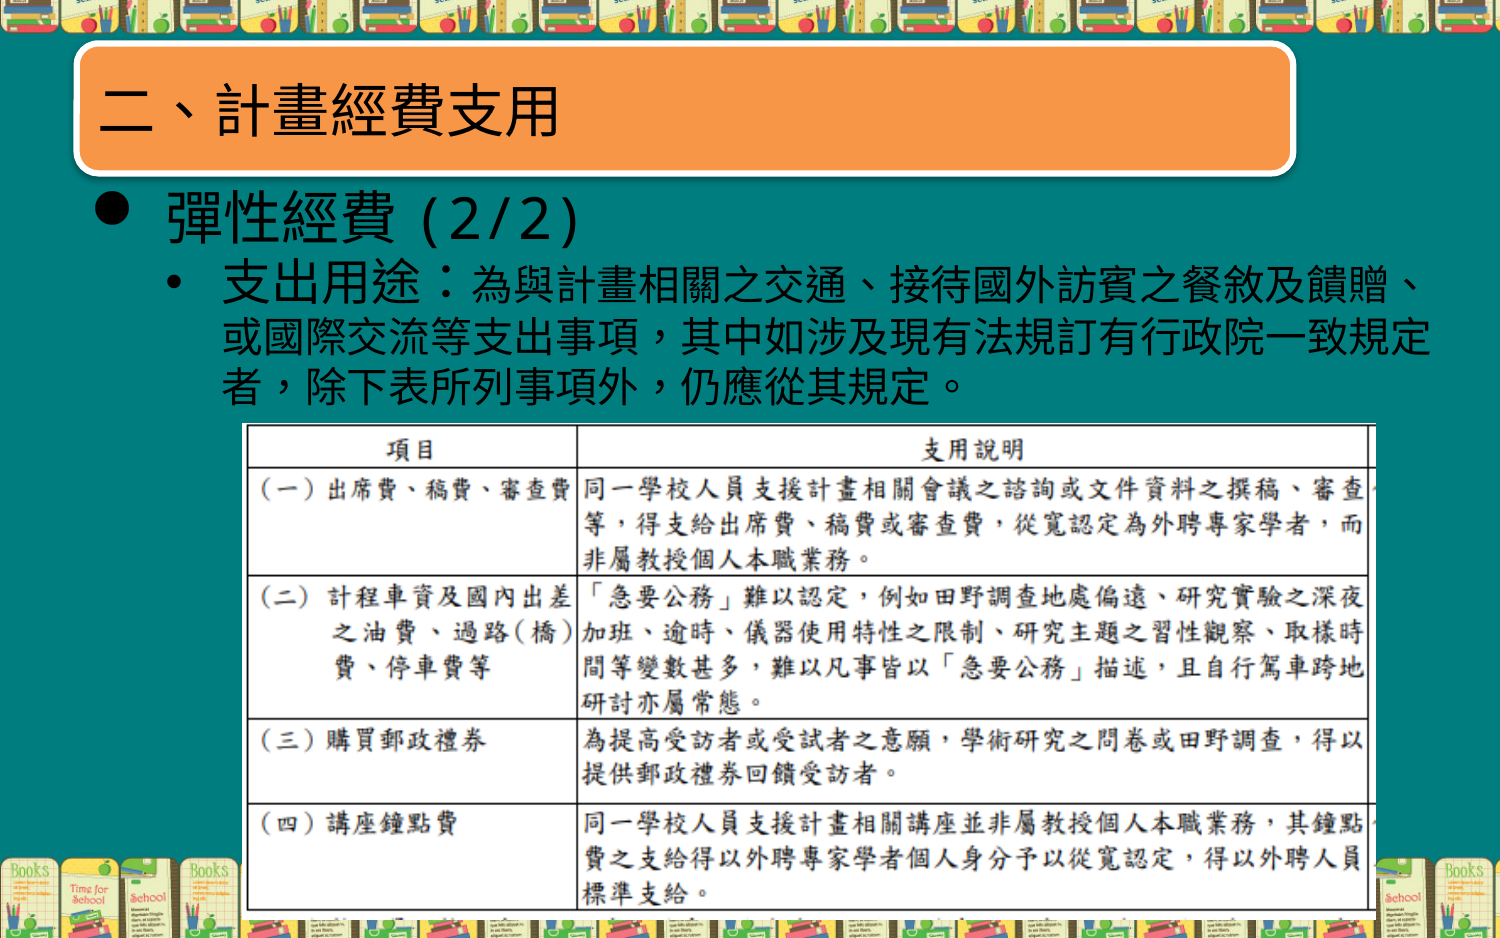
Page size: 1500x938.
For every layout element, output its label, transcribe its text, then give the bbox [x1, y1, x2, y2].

text_box [73, 40, 1297, 173]
text_box 彈性經費(2/2) 支出用途：為與計畫相關之交通、接待國外訪賓之餐敘及饋贈、或國際交流等支出事項，其中如涉及現有法規訂有行政院一致規定者，除下表所列事項外，仍應從其規定。 [75, 173, 1471, 539]
text_box 二、計畫經費支用 [82, 67, 1087, 152]
picture [0, 0, 1500, 938]
